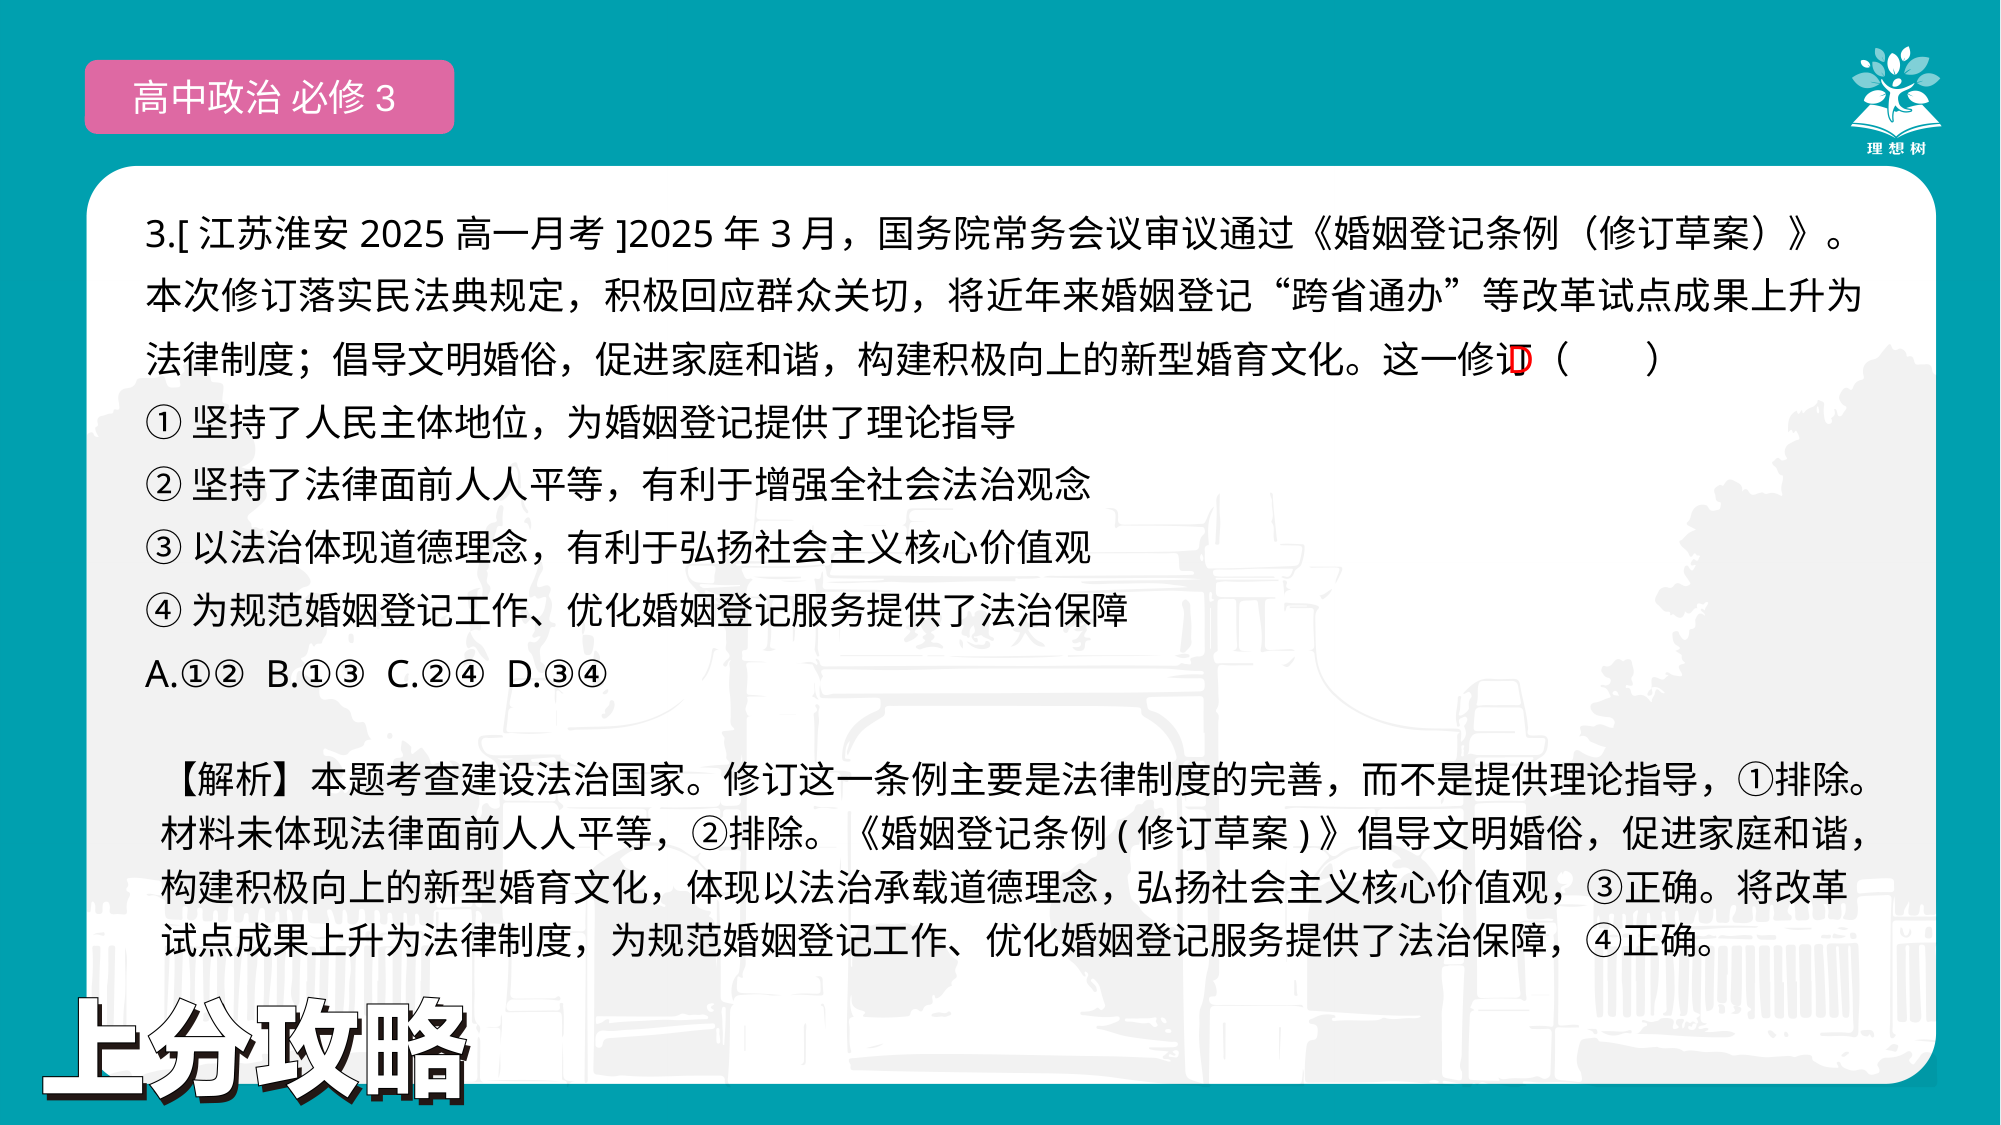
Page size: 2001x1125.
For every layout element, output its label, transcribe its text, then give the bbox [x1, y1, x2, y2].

picture [0, 0, 2001, 1125]
text_box 【解析】本题考查建设法治国家。修订这一条例主要是法律制度的完善，而不是提供理论指导，①排除。材料未体现法律面前人人平等，②排除。《婚姻登记条例(修订草案)》倡导文明婚俗，促进家庭和谐，构建积极向上的新型婚育文化，体现以法治承载道德理念，弘扬社会主义核心价值观，③正确。将改革试点成果上升为法律制度，为规范婚姻登记工作、优化婚姻登记服务提供了法治保障，④正确。 [145, 739, 1865, 970]
text_box 3.[江苏淮安2025高一月考]2025年3月，国务院常务会议审议通过《婚姻登记条例（修订草案）》。本次修订落实民法典规定，积极回应群众关切，将近年来婚姻登记“跨省通办”等改革试点成果上升为法律制度；倡导文明婚俗，促进家庭和谐，构建积极向上的新型婚育文化。这一修订（ ） ①坚持了人民主体地位，为婚姻登记提供了理论指导 ②坚持了法律面前人人平等，有利于增强全社会法治观念 ③以法治体现道德理念，有利于弘扬社会主义核心价值观 ④为规范婚姻登记工作、优化婚姻登记服务提供了法治保障 A.①② B.①③ C.②④ D.③④ [130, 184, 1880, 703]
text_box 高中政治 必修3 [83, 58, 456, 135]
text_box D [1482, 306, 1600, 389]
